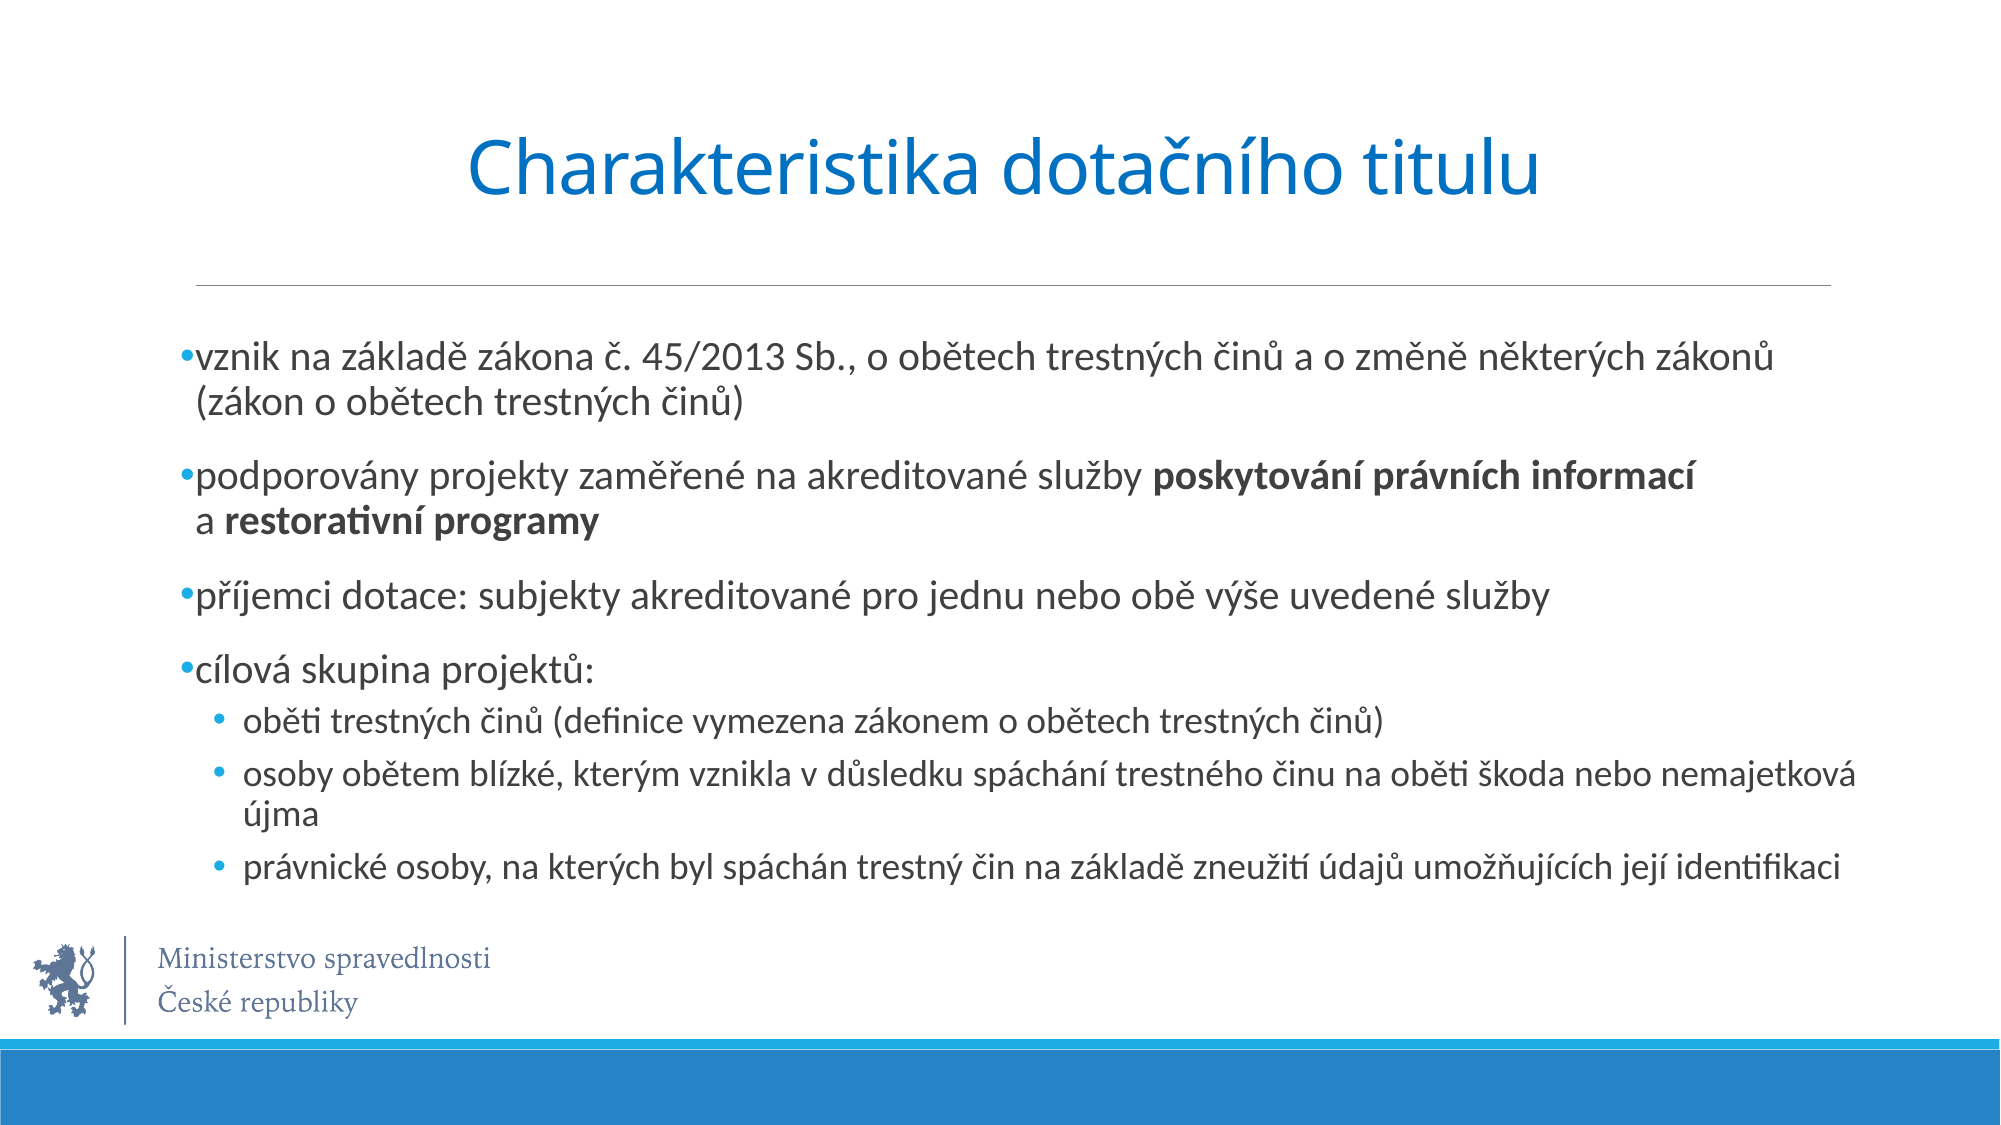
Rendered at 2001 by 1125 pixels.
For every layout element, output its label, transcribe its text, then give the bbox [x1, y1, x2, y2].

picture [31, 936, 491, 1025]
title Charakteristika dotačního titulu [180, 47, 1830, 220]
list vznik na základě zákona č. 45/2013 Sb., o obětech trestných činů a o změně některých zákonů (zákon o obětech trestných činů) podporovány projekty zaměřené na akreditované služby poskytování právních informací a restorativní programy příjemci dotace: subjekty akreditované pro jednu nebo obě výše uvedené služby cílová skupina projektů: oběti trestných činů (definice vymezena zákonem o obětech trestných činů) osoby obětem blízké, kterým vznikla v důsledku spáchání trestného činu na oběti škoda nebo nemajetková újma právnické osoby, na kterých byl spáchán trestný čin na základě zneužití údajů umožňujících její identifikaci [180, 327, 1867, 916]
